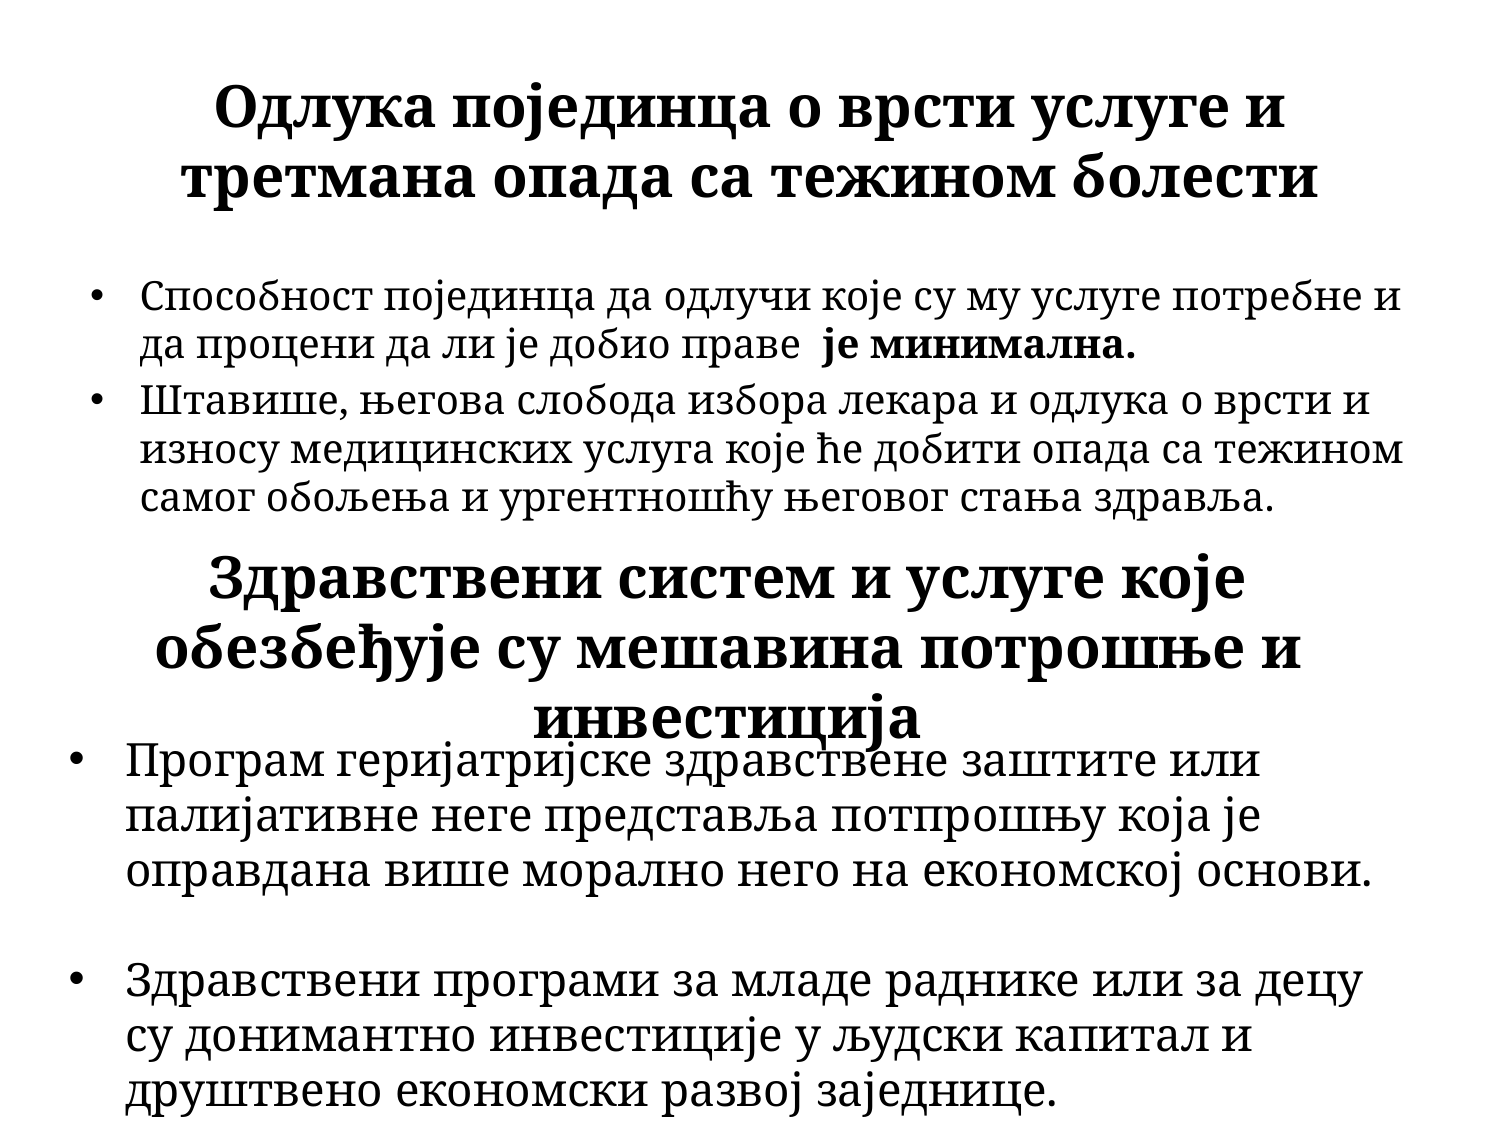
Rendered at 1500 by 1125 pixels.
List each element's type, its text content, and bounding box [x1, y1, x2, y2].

title Одлука појединца о врсти услуге и третмана опада са тежином болести [75, 45, 1425, 233]
text_box Програм геријатријске здравствене заштите или палијативне неге представља потпрошњу која је оправдана више морално него на економској основи. Здравствени програми за младе раднике или за децу су донимантно инвестиције у људски капитал и друштвено економски развој заједнице. [53, 798, 1404, 1047]
text_box Здравствени систем и услуге које обезбеђује су мешавина потрошње и инвестиција [53, 586, 1403, 774]
list Способност појединца да одлучи које су му услуге потребне и да процени да ли је добио праве је минимална. Штавише, његова слобода избора лекара и одлука о врсти и износу медицинских услуга које ће добити опада са тежином самог обољења и ургентношћу његовог стања здравља. [75, 262, 1425, 587]
